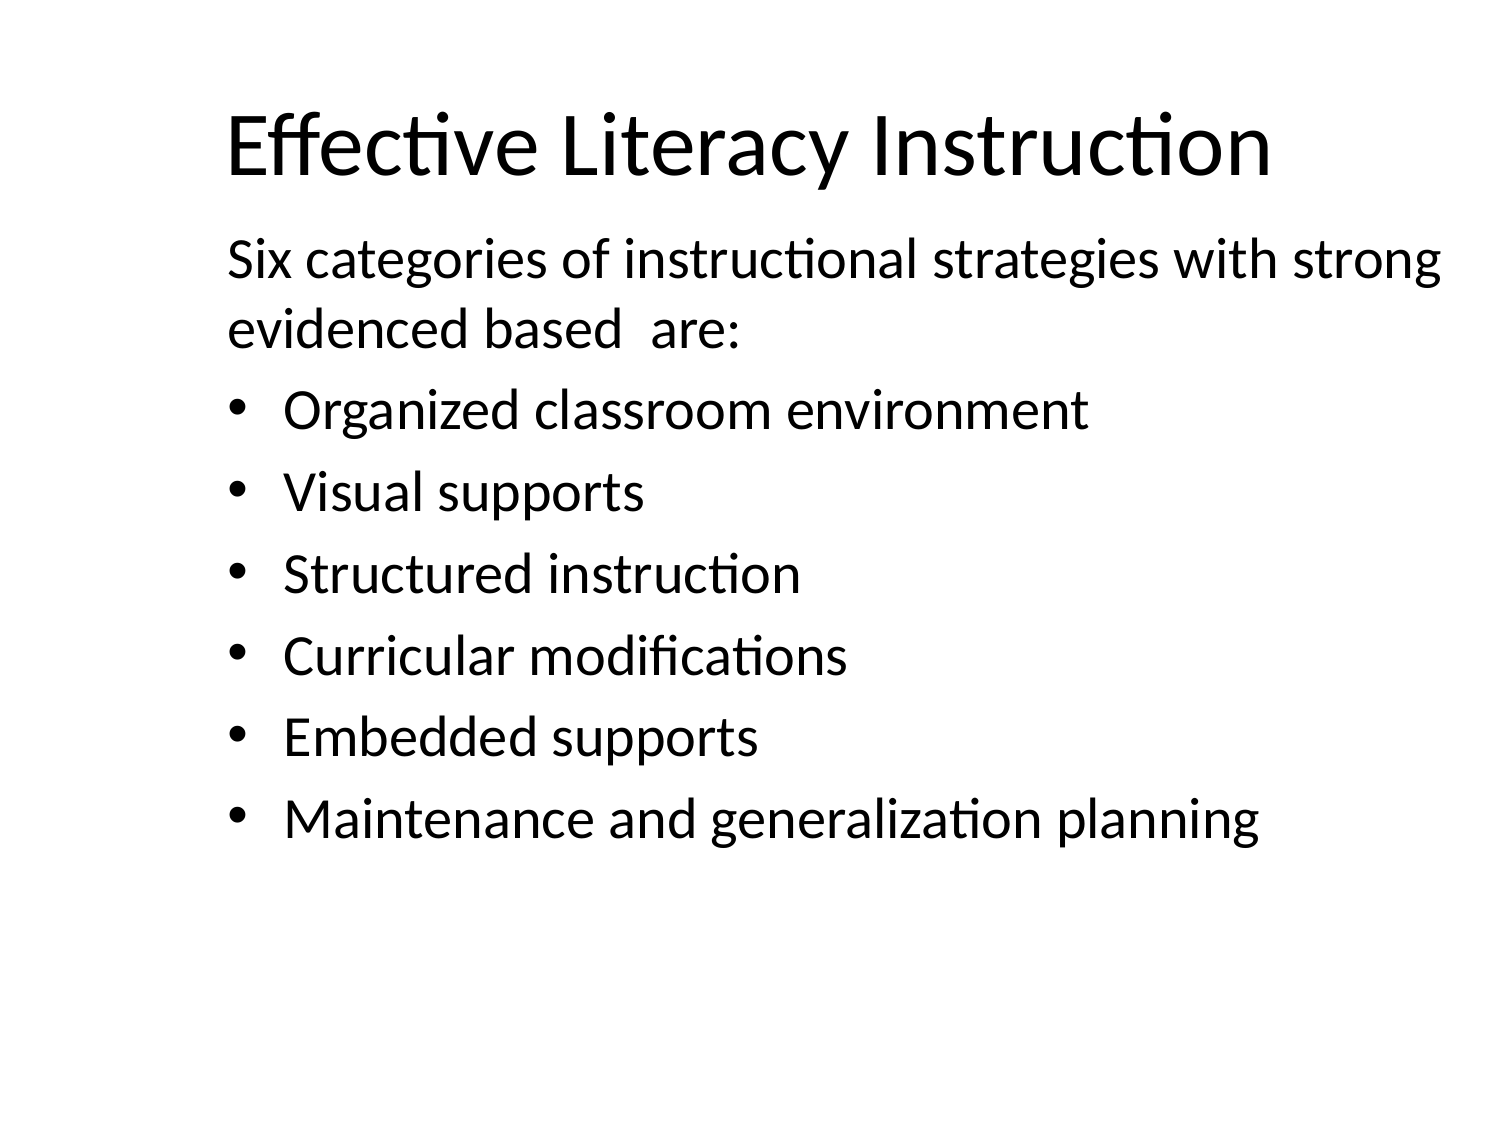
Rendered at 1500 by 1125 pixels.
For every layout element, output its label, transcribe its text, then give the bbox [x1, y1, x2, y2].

title Effective Literacy Instruction [75, 45, 1425, 233]
list Six categories of instructional strategies with strong evidenced based are: Organized classroom environment Visual supports Structured instruction Curricular modifications Embedded supports Maintenance and generalization planning [212, 212, 1475, 988]
